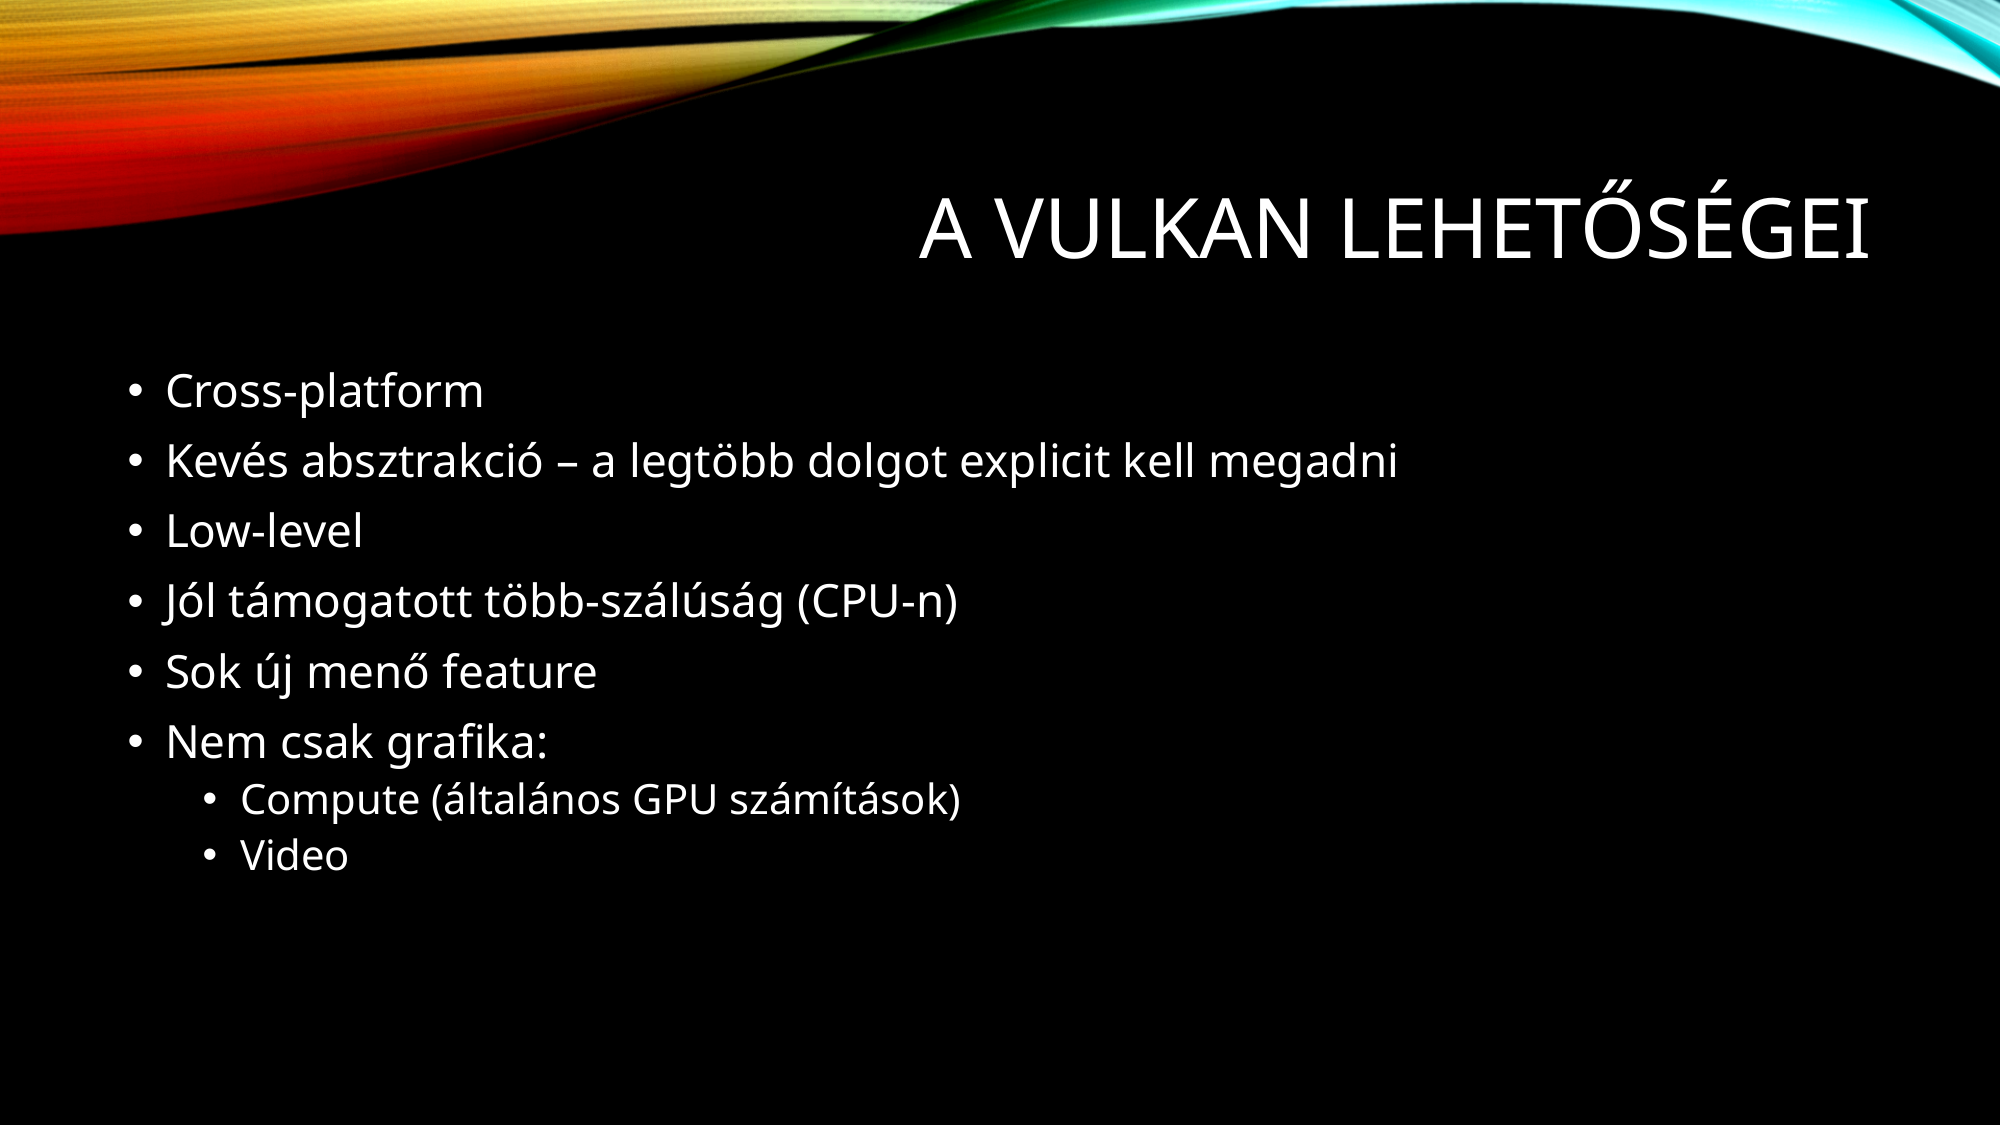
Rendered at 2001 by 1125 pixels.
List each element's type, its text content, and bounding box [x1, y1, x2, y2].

title A Vulkan lehetőségei [474, 125, 1888, 338]
picture [0, 0, 2000, 237]
list Cross-platform Kevés absztrakció – a legtöbb dolgot explicit kell megadni Low-level Jól támogatott több-szálúság (CPU-n) Sok új menő feature Nem csak grafika: Compute (általános GPU számítások) Video [112, 360, 1888, 1021]
